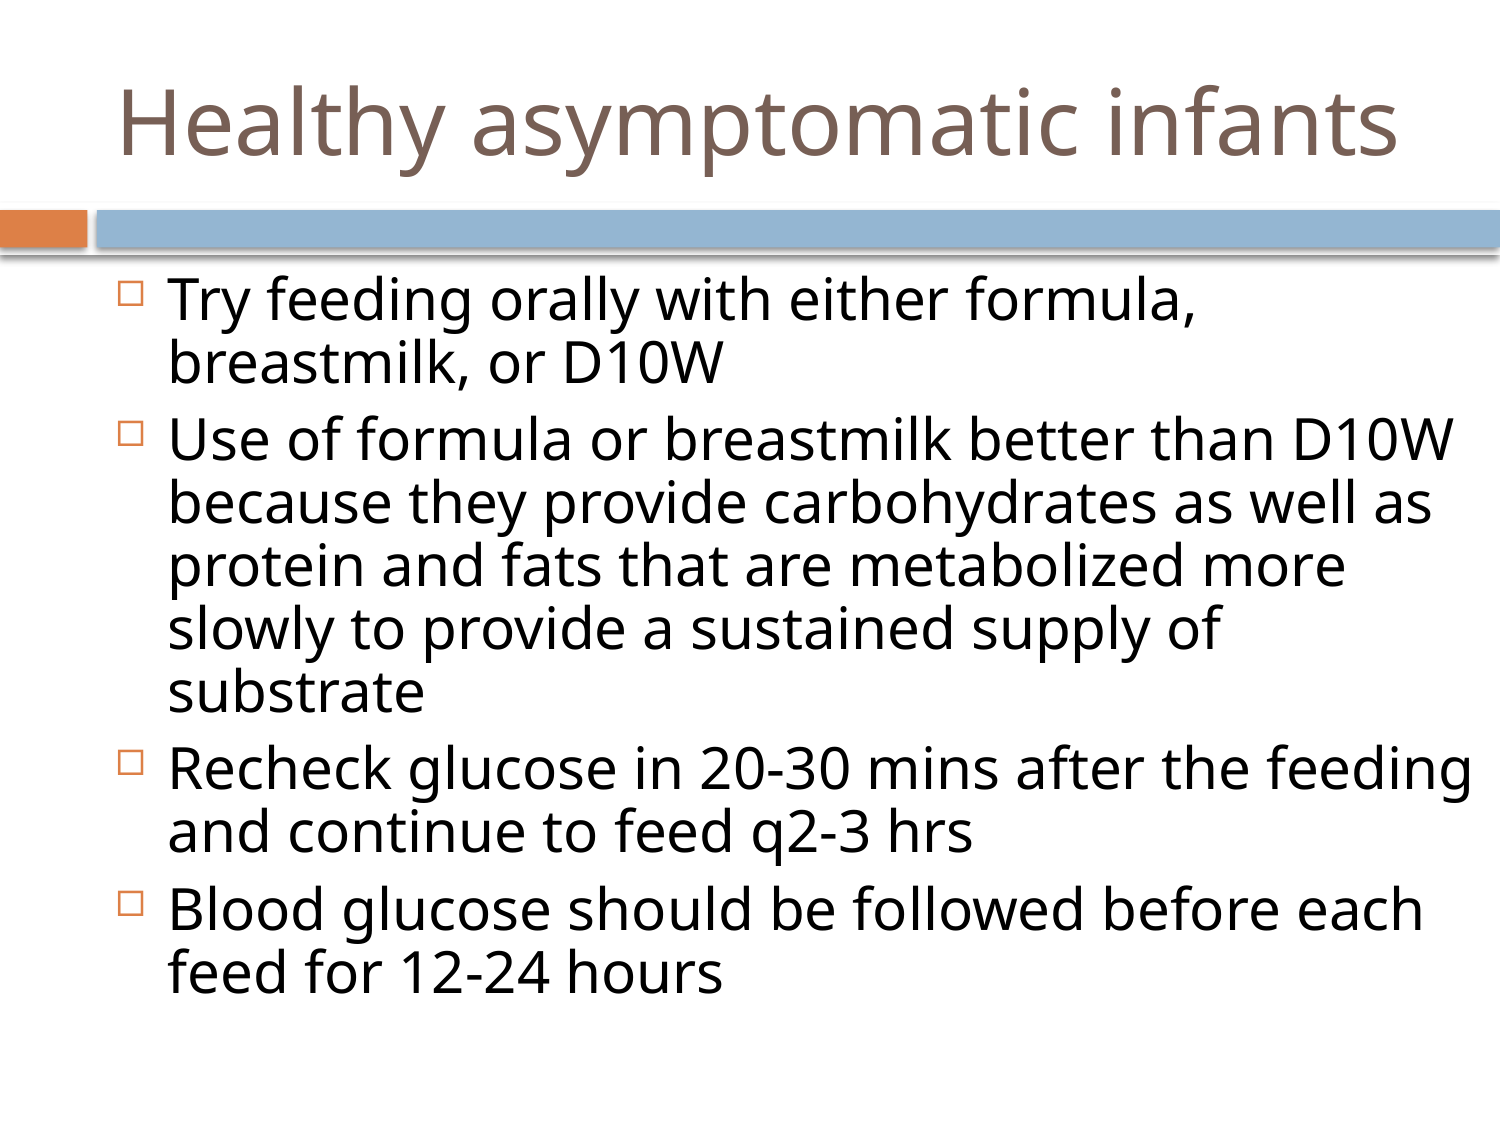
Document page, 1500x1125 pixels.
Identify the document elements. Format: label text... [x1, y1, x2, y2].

list Try feeding orally with either formula, breastmilk, or D10W Use of formula or breastmilk better than D10W because they provide carbohydrates as well as protein and fats that are metabolized more slowly to provide a sustained supply of substrate Recheck glucose in 20-30 mins after the feeding and continue to feed q2-3 hrs Blood glucose should be followed before each feed for 12-24 hours [100, 262, 1500, 1125]
title Healthy asymptomatic infants [100, 37, 1438, 200]
